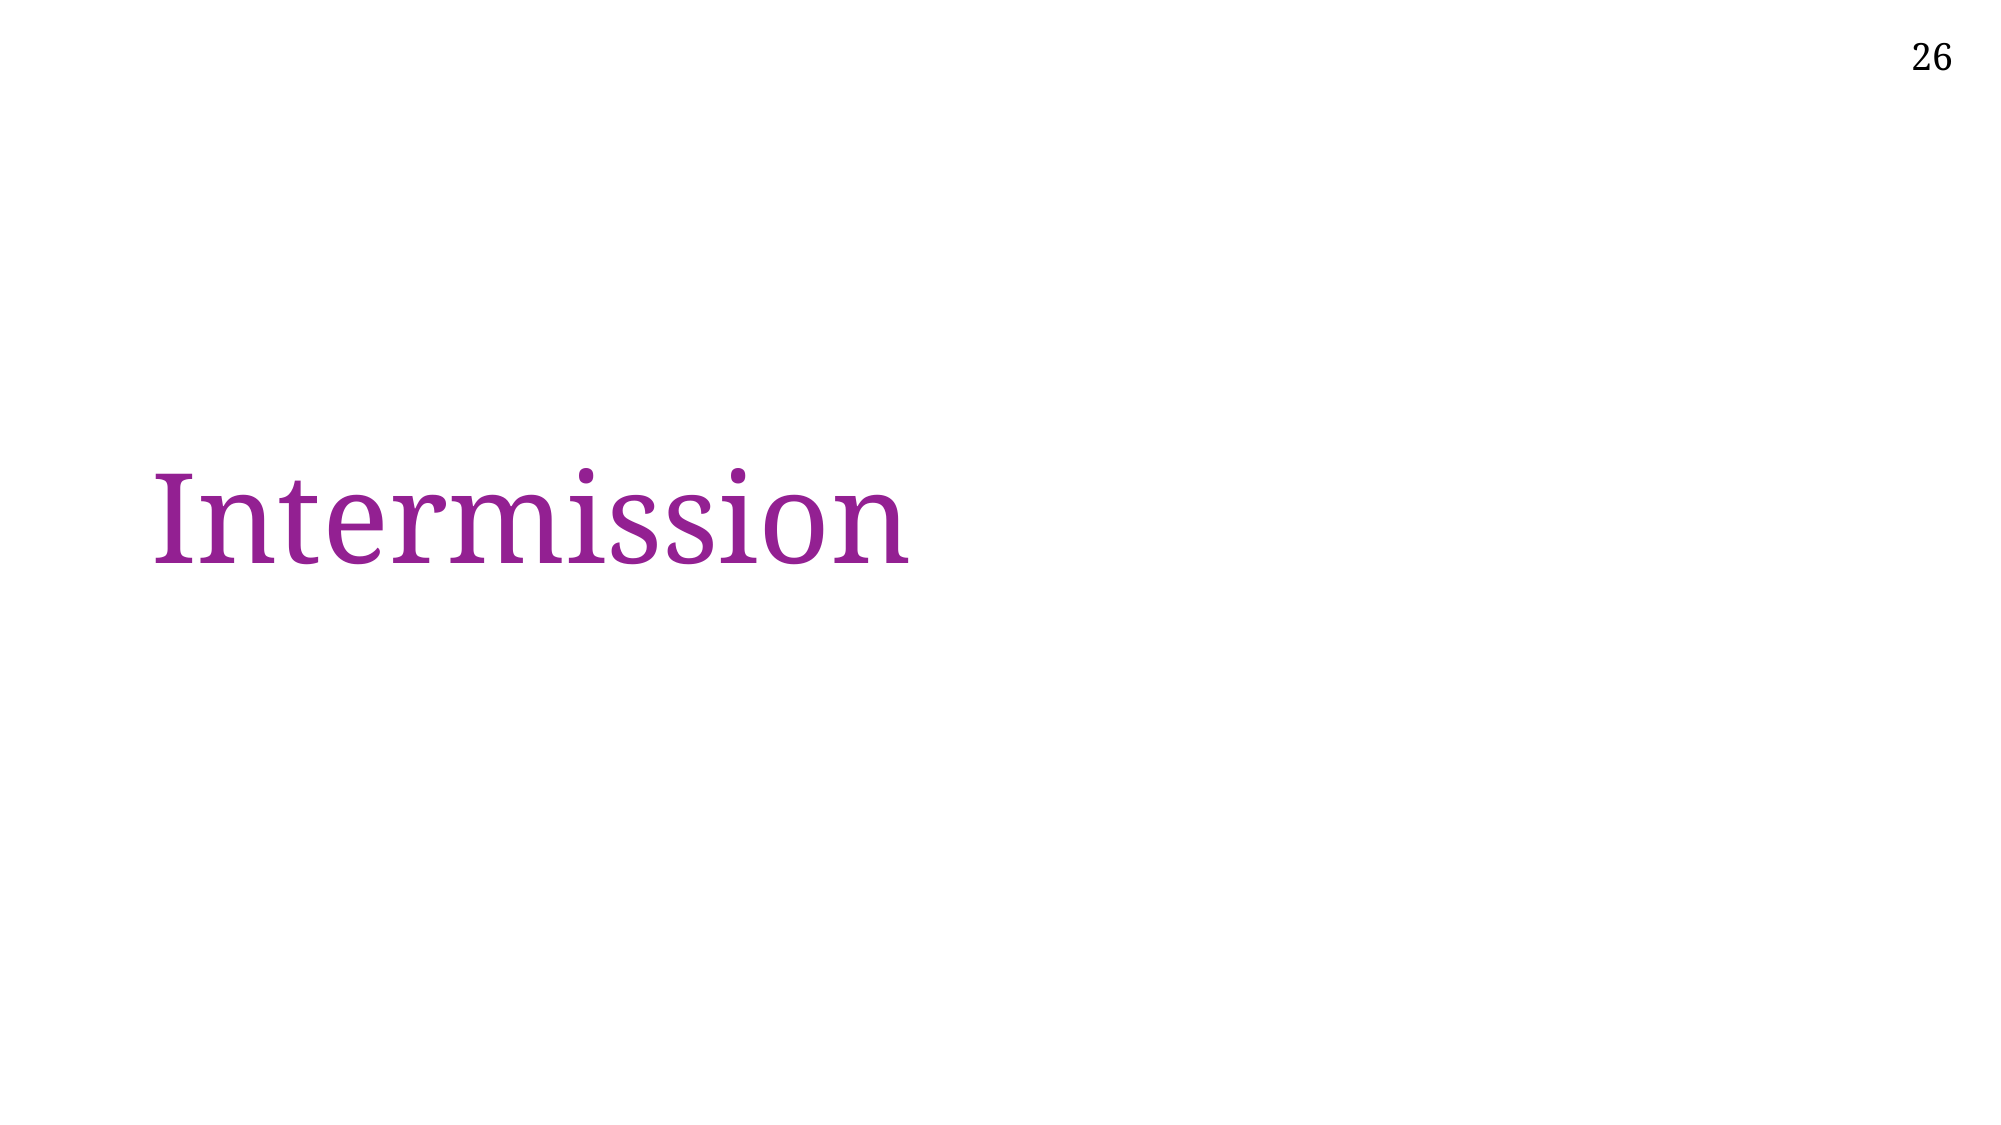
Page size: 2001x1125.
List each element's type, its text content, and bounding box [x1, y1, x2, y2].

title Intermission [136, 280, 1862, 749]
